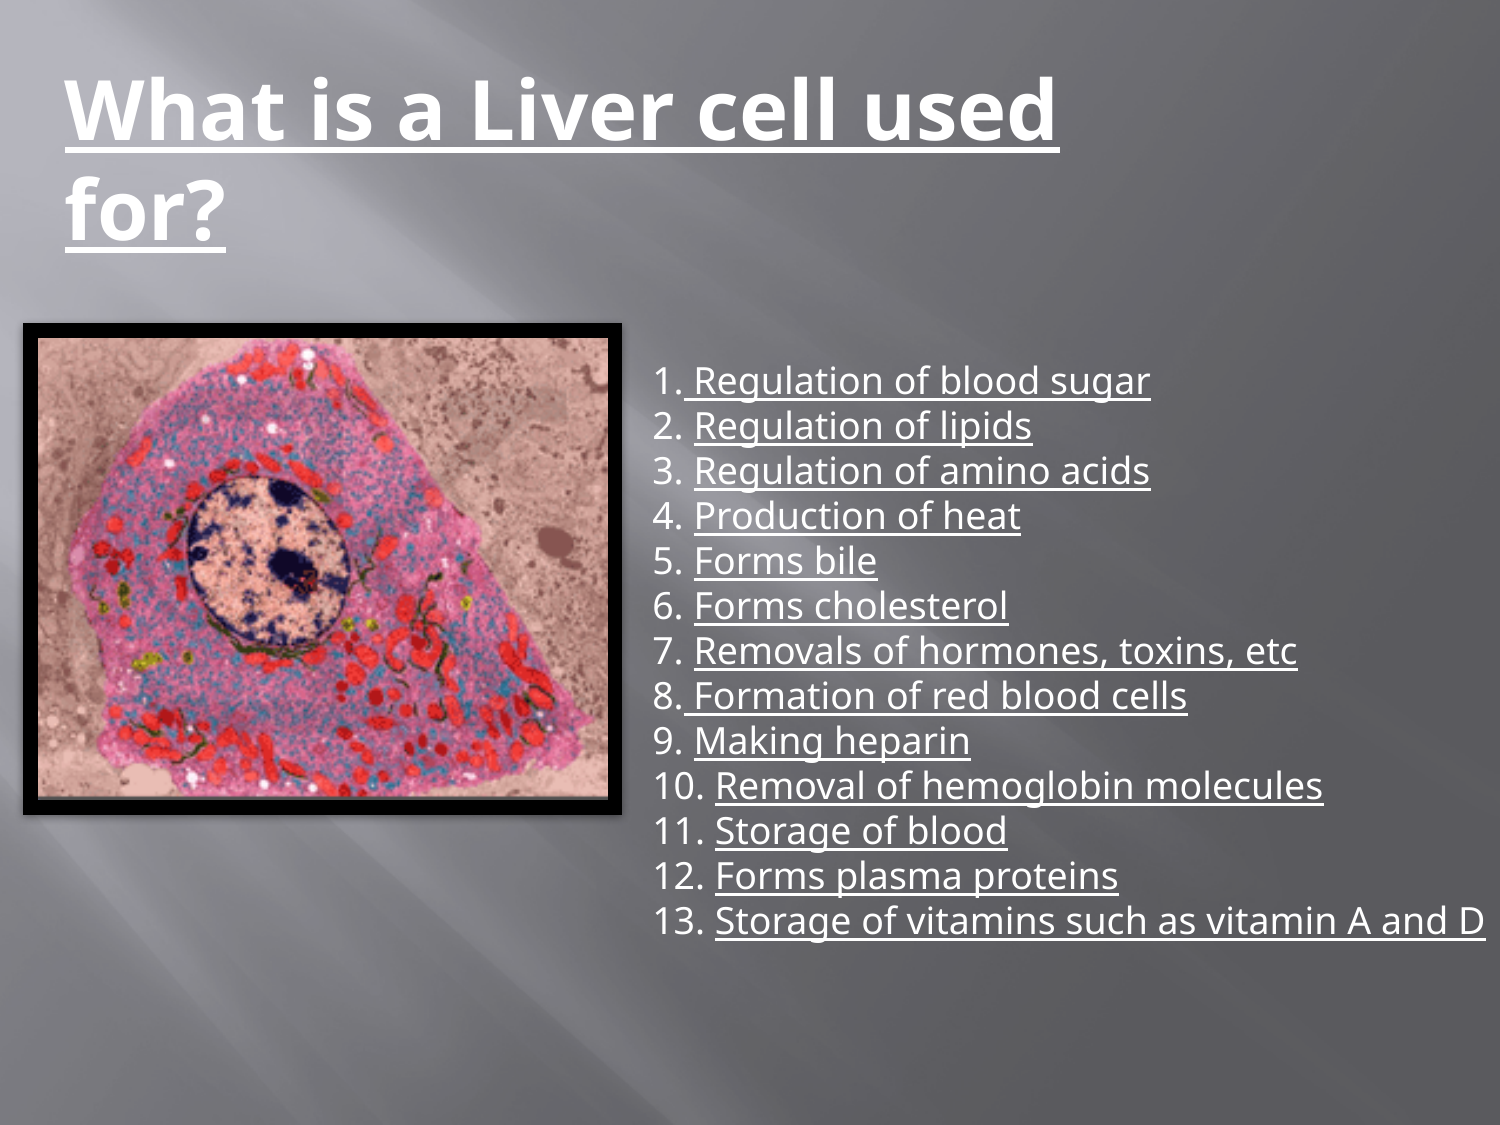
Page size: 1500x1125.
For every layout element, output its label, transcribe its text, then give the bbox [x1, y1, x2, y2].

text_box What is a Liver cell used for? [49, 49, 1088, 265]
text_box 1. Regulation of blood sugar 2. Regulation of lipids 3. Regulation of amino acids 4. Production of heat 5. Forms bile 6. Forms cholesterol 7. Removals of hormones, toxins, etc 8. Formation of red blood cells 9. Making heparin 10. Removal of hemoglobin molecules 11. Storage of blood 12. Forms plasma proteins 13. Storage of vitamins such as vitamin A and D [637, 349, 1500, 995]
picture [37, 337, 609, 801]
